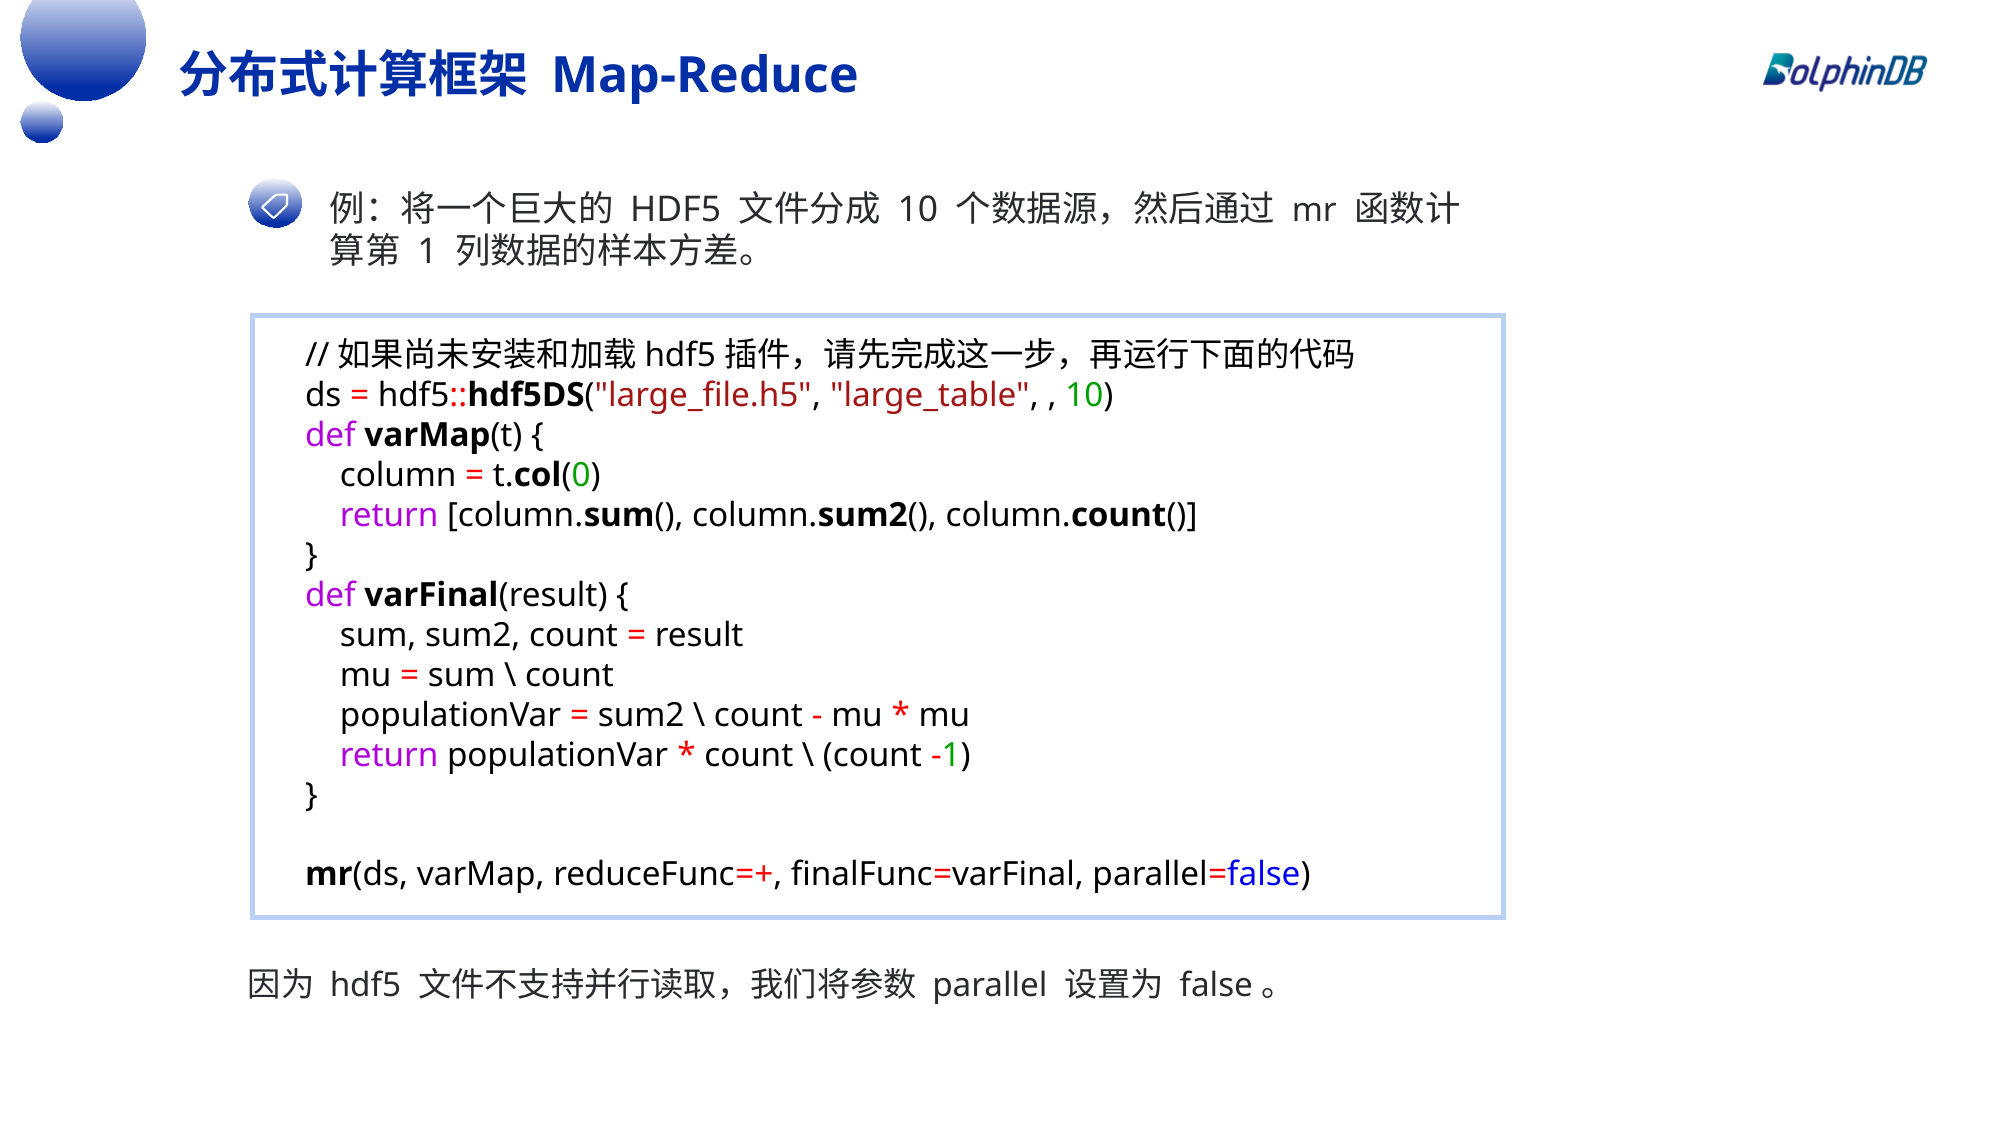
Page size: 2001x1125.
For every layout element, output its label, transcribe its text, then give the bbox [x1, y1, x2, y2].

picture [1755, 47, 1929, 93]
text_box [248, 177, 302, 228]
text_box [251, 314, 1504, 919]
text_box [19, 99, 64, 144]
text_box 例：将一个巨大的 HDF5 文件分成 10 个数据源，然后通过 mr 函数计算第 1 列数据的样本方差。 [314, 178, 1504, 279]
text_box 因为 hdf5 文件不支持并行读取，我们将参数 parallel 设置为 false。 [233, 955, 1732, 1011]
text_box [19, 0, 147, 102]
text_box 分布式计算框架 Map-Reduce [163, 35, 1545, 110]
